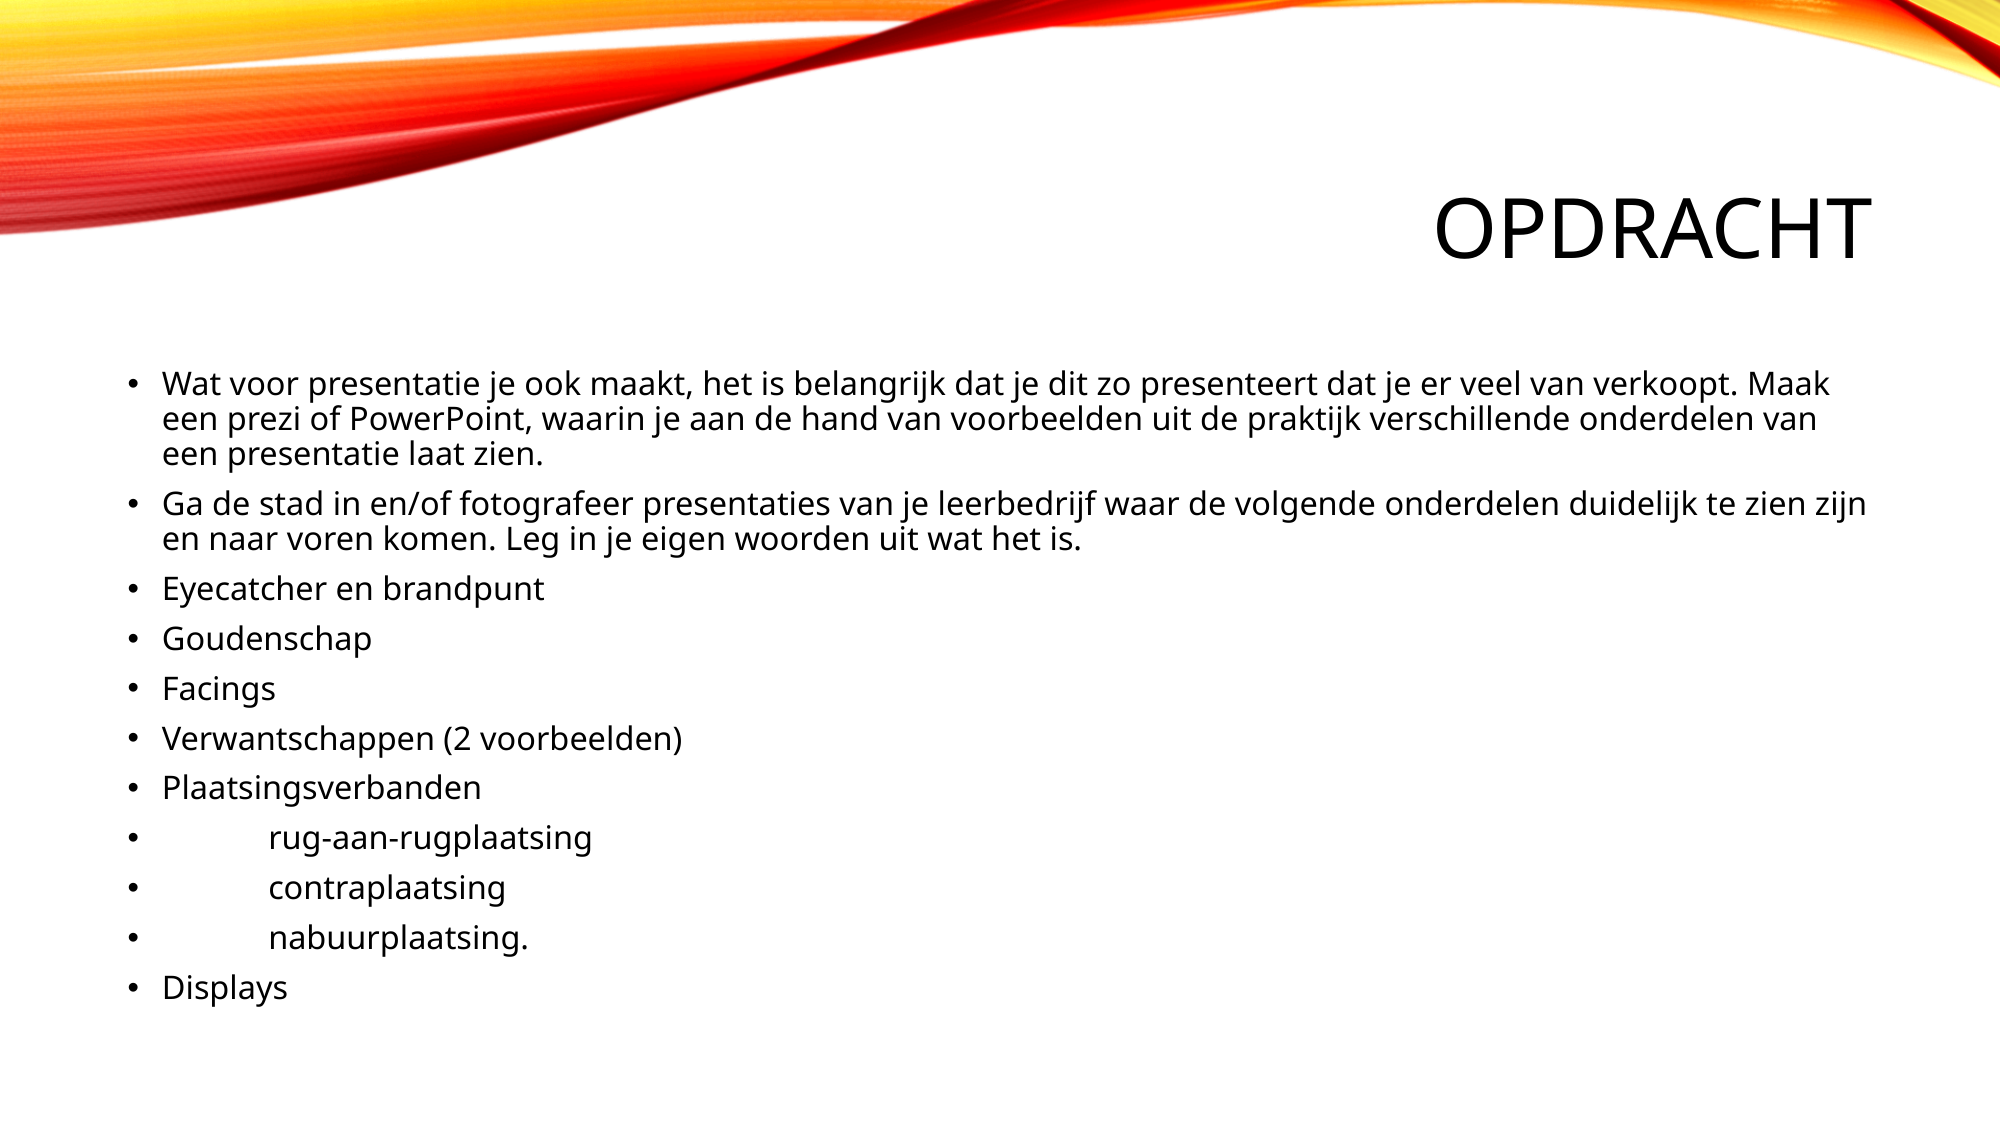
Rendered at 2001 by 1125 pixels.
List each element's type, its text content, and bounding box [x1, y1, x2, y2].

list Wat voor presentatie je ook maakt, het is belangrijk dat je dit zo presenteert dat je er veel van verkoopt. Maak een prezi of PowerPoint, waarin je aan de hand van voorbeelden uit de praktijk verschillende onderdelen van een presentatie laat zien. Ga de stad in en/of fotografeer presentaties van je leerbedrijf waar de volgende onderdelen duidelijk te zien zijn en naar voren komen. Leg in je eigen woorden uit wat het is. Eyecatcher en brandpunt Goudenschap Facings Verwantschappen (2 voorbeelden) Plaatsingsverbanden rug-aan-rugplaatsing contraplaatsing nabuurplaatsing. Displays [112, 360, 1888, 1021]
picture [0, 0, 2000, 237]
title OPdracht [474, 125, 1888, 338]
